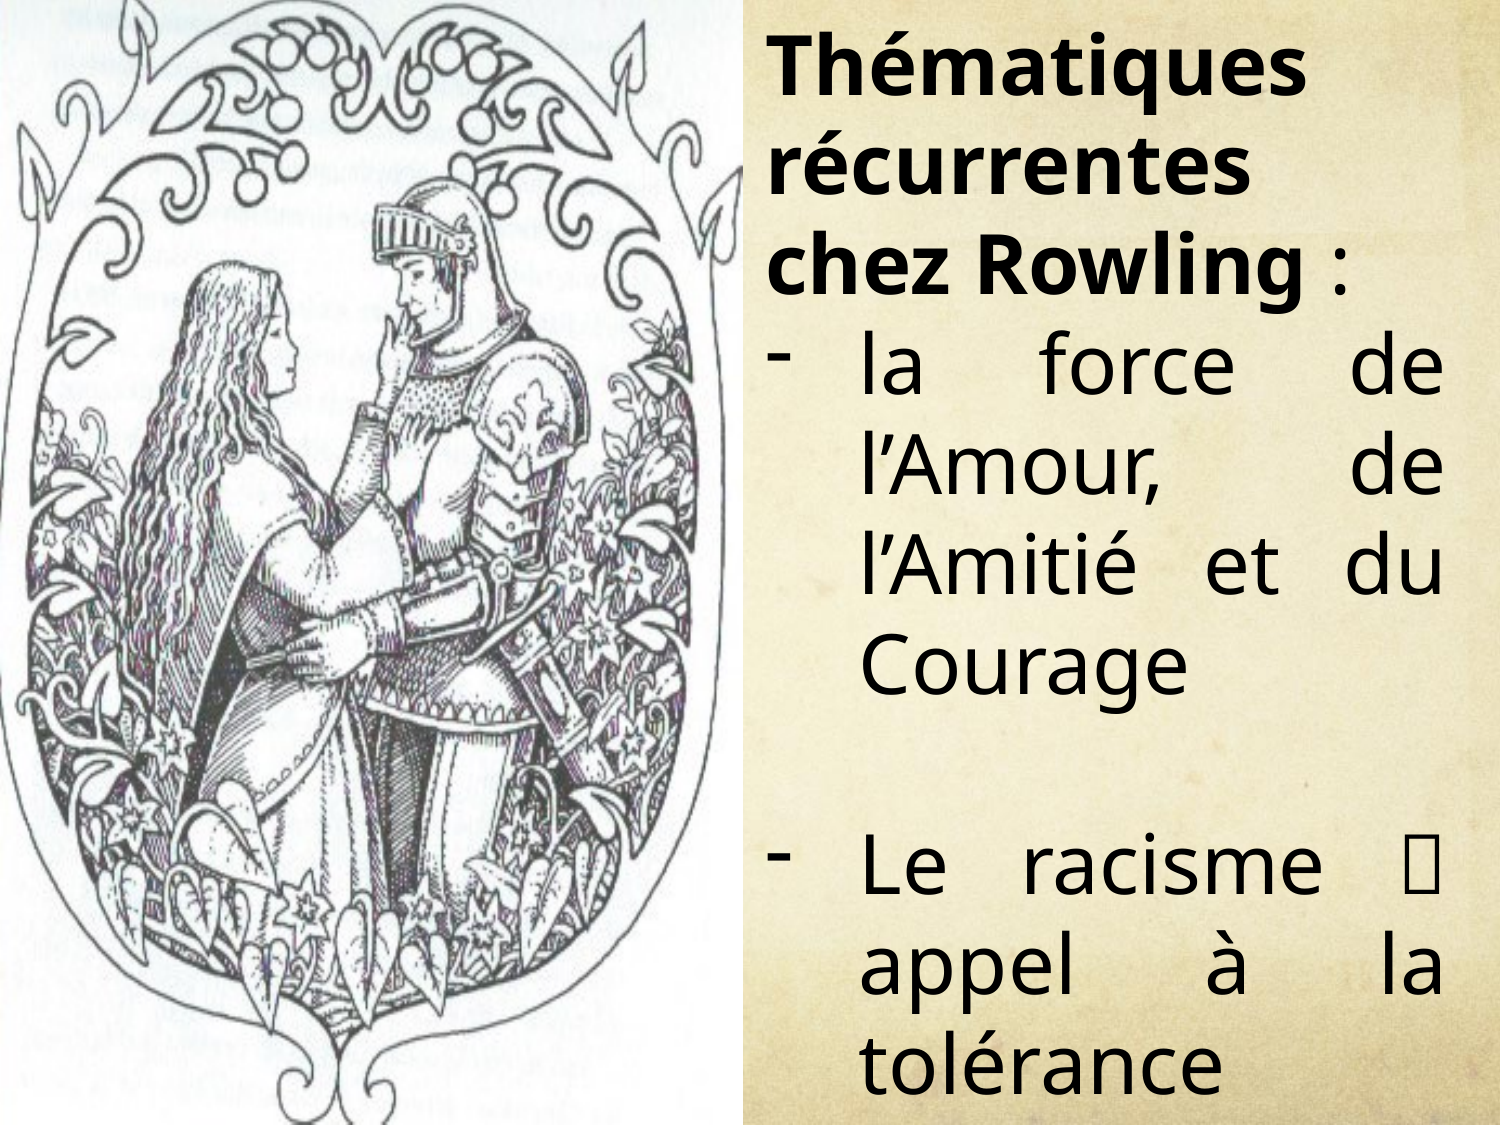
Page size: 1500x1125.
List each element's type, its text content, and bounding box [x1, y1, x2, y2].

text_box Thématiques récurrentes chez Rowling : la force de l’Amour, de l’Amitié et du Courage Le racisme  appel à la tolérance [753, 4, 1462, 1125]
picture [0, 0, 1500, 1125]
